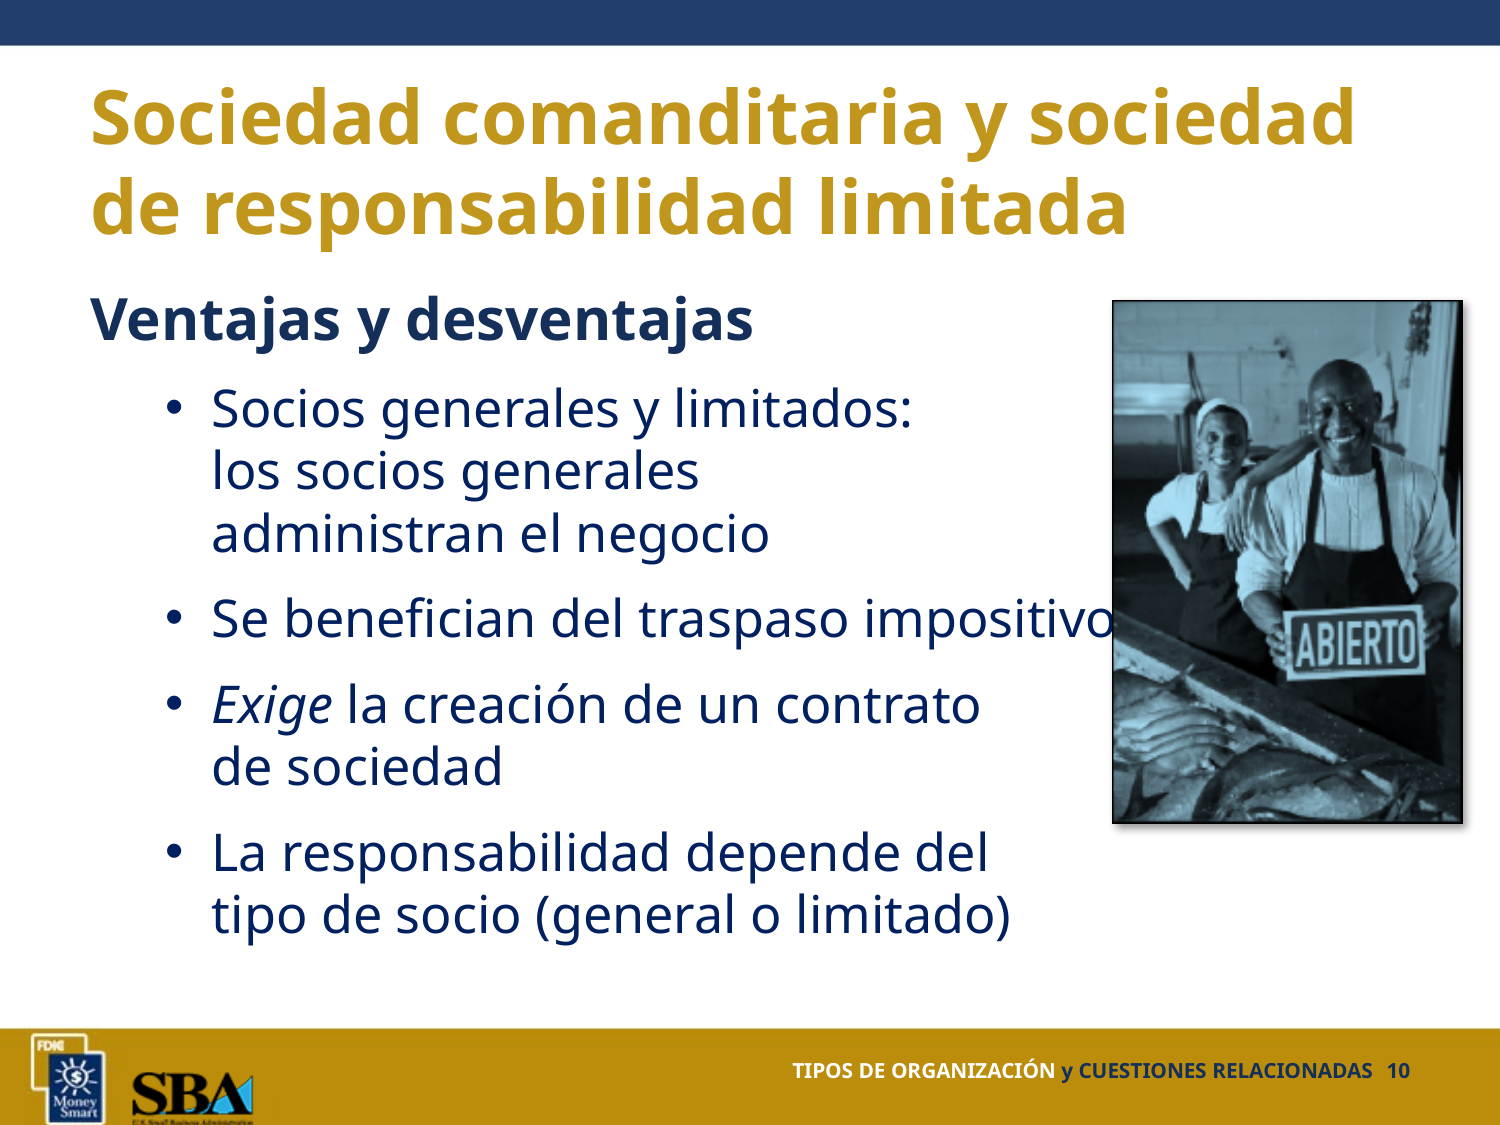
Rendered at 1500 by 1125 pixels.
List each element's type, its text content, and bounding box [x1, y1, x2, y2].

picture [0, 0, 1500, 1125]
list Ventajas y desventajas Socios generales y limitados: los socios generales administran el negocio Se benefician del traspaso impositivo Exige la creación de un contrato de sociedad La responsabilidad depende del tipo de socio (general o limitado) [74, 162, 1500, 1026]
picture [1112, 300, 1463, 824]
title Sociedad comanditaria y sociedad de responsabilidad limitada [74, 62, 1426, 162]
